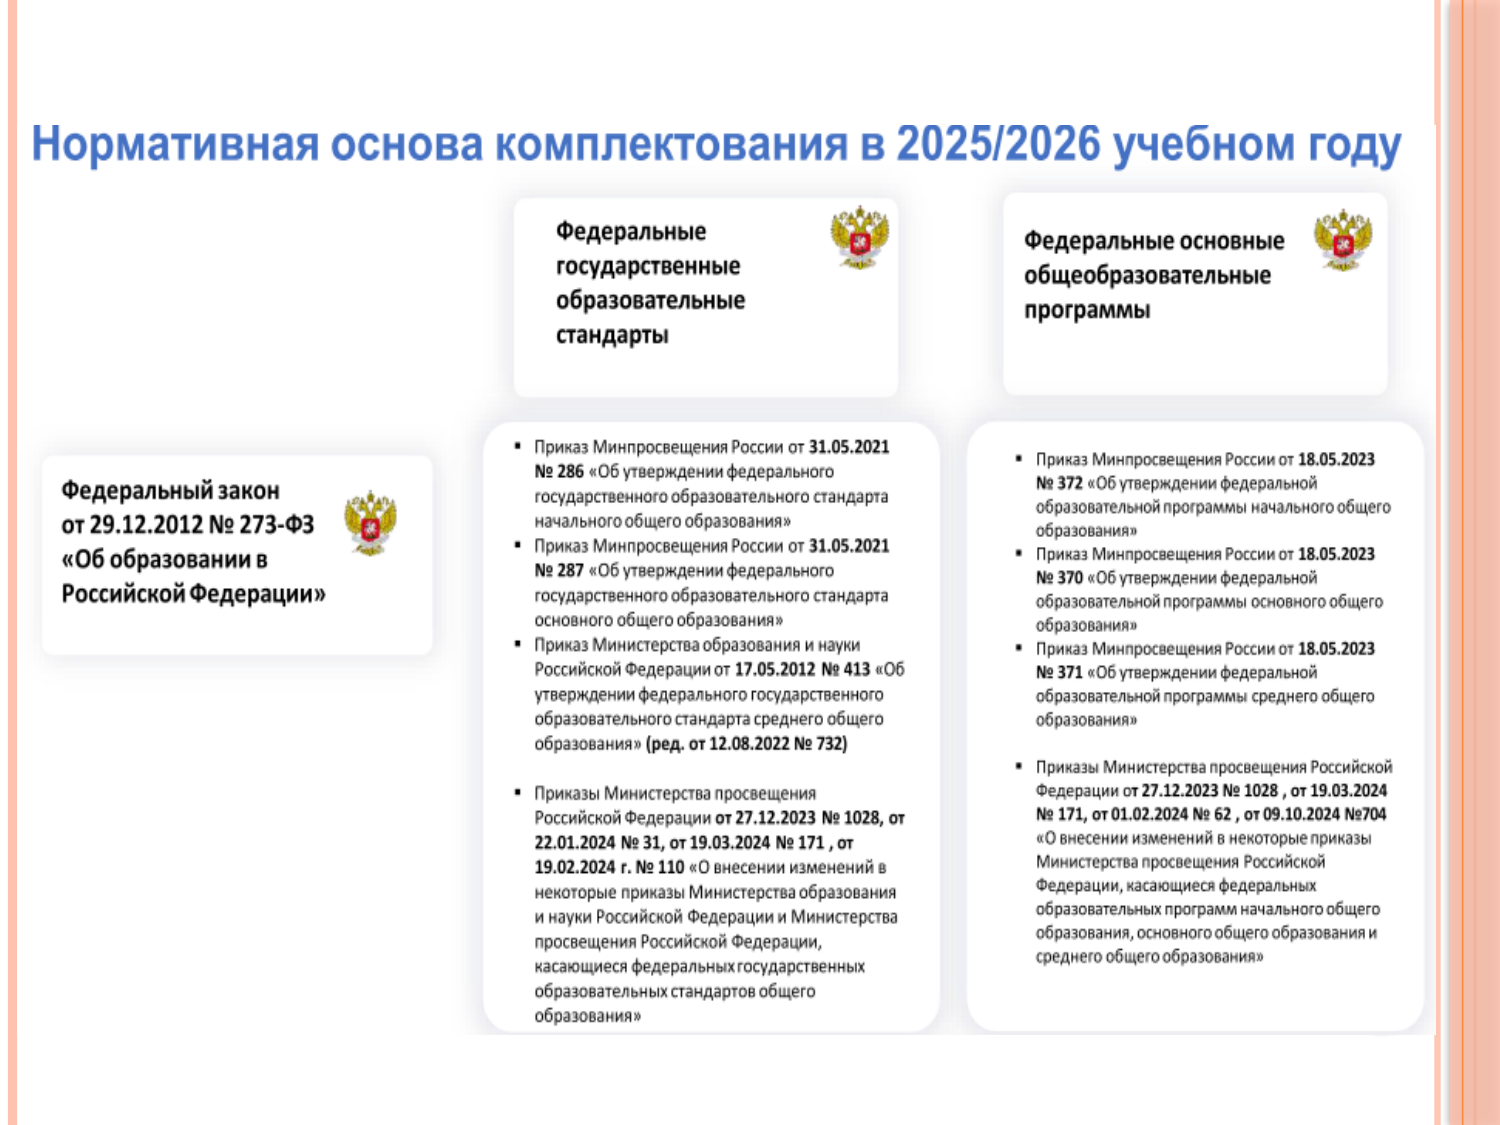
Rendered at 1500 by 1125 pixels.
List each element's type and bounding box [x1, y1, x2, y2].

picture [17, 124, 1436, 1036]
